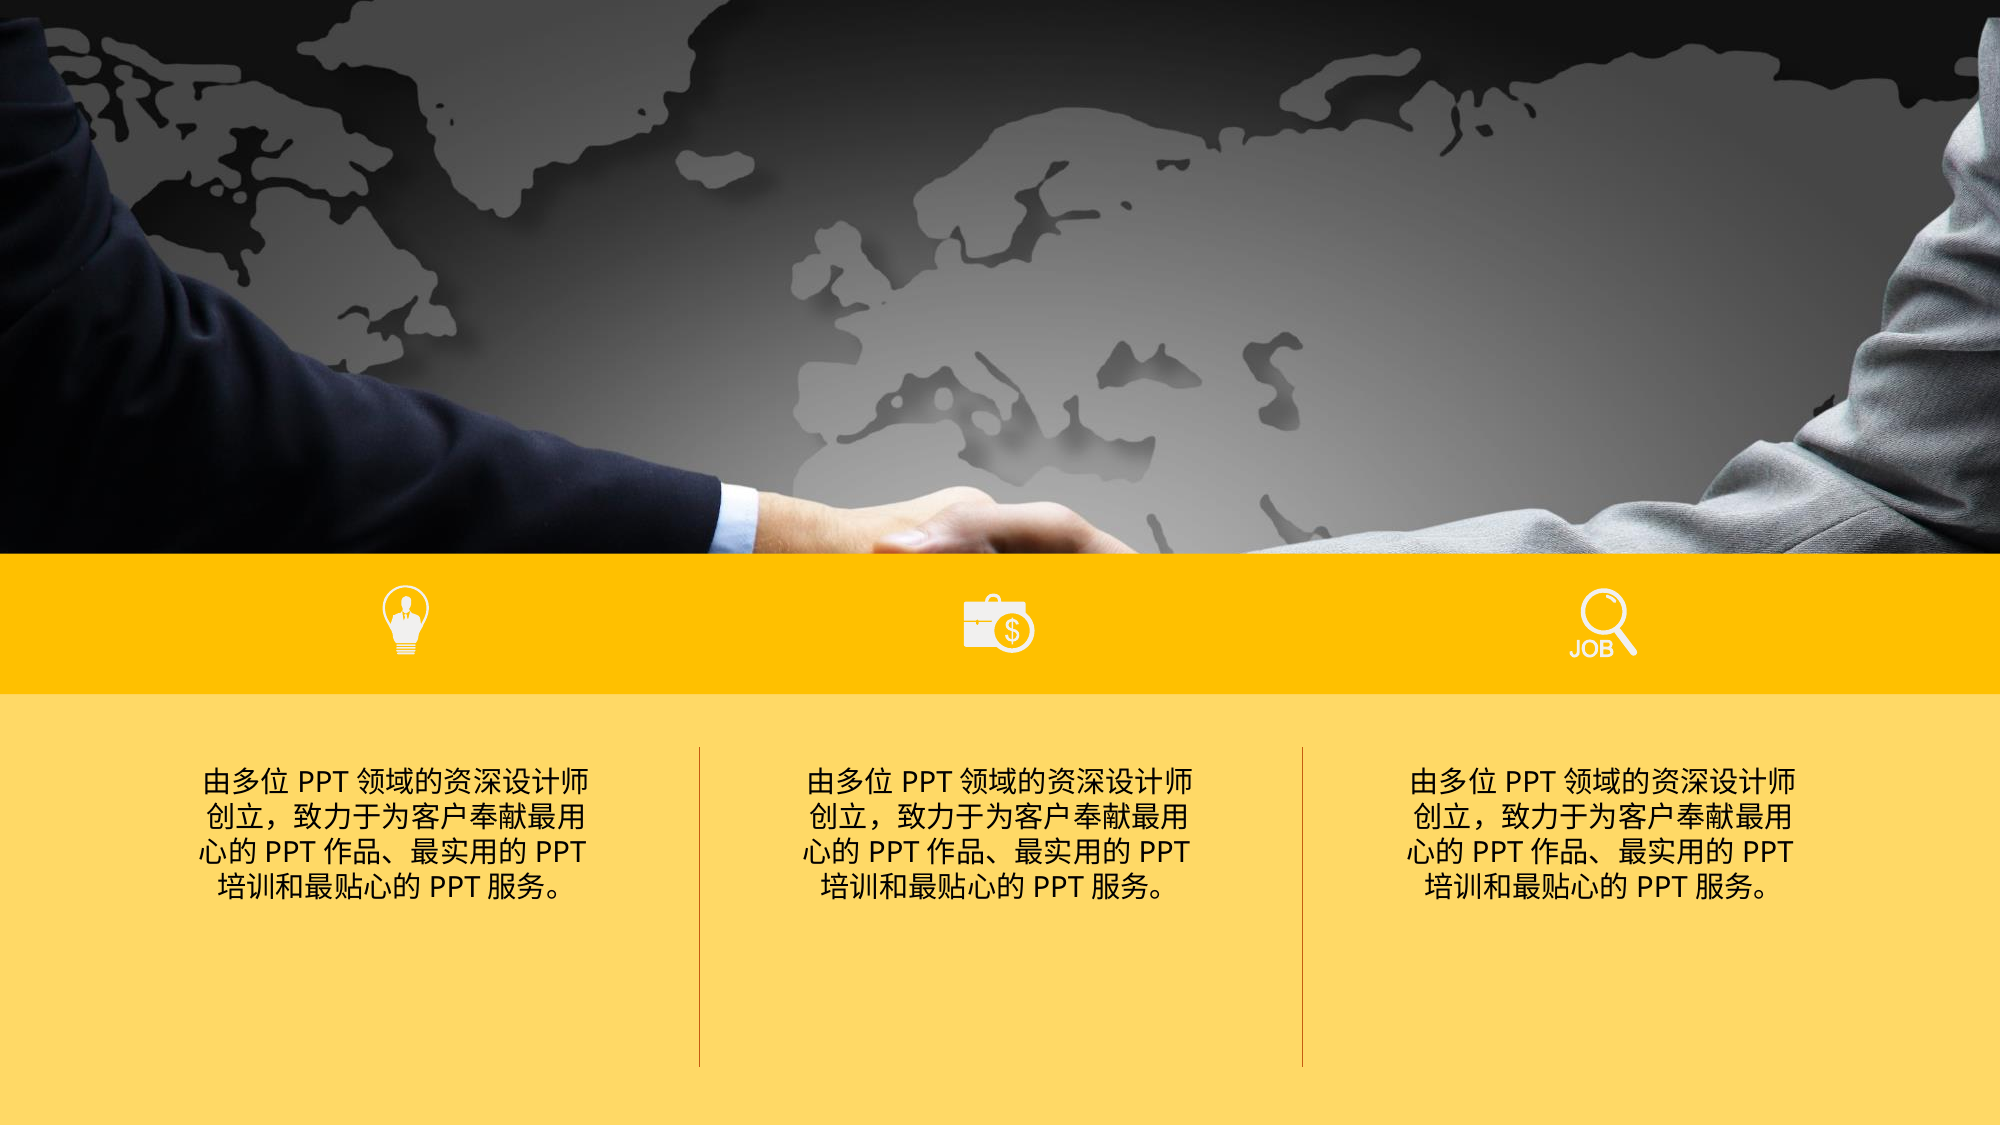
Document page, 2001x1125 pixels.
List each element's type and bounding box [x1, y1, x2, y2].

text_box [1569, 585, 1638, 658]
text_box [963, 593, 1035, 653]
text_box [382, 585, 429, 655]
picture [0, 0, 2000, 1125]
